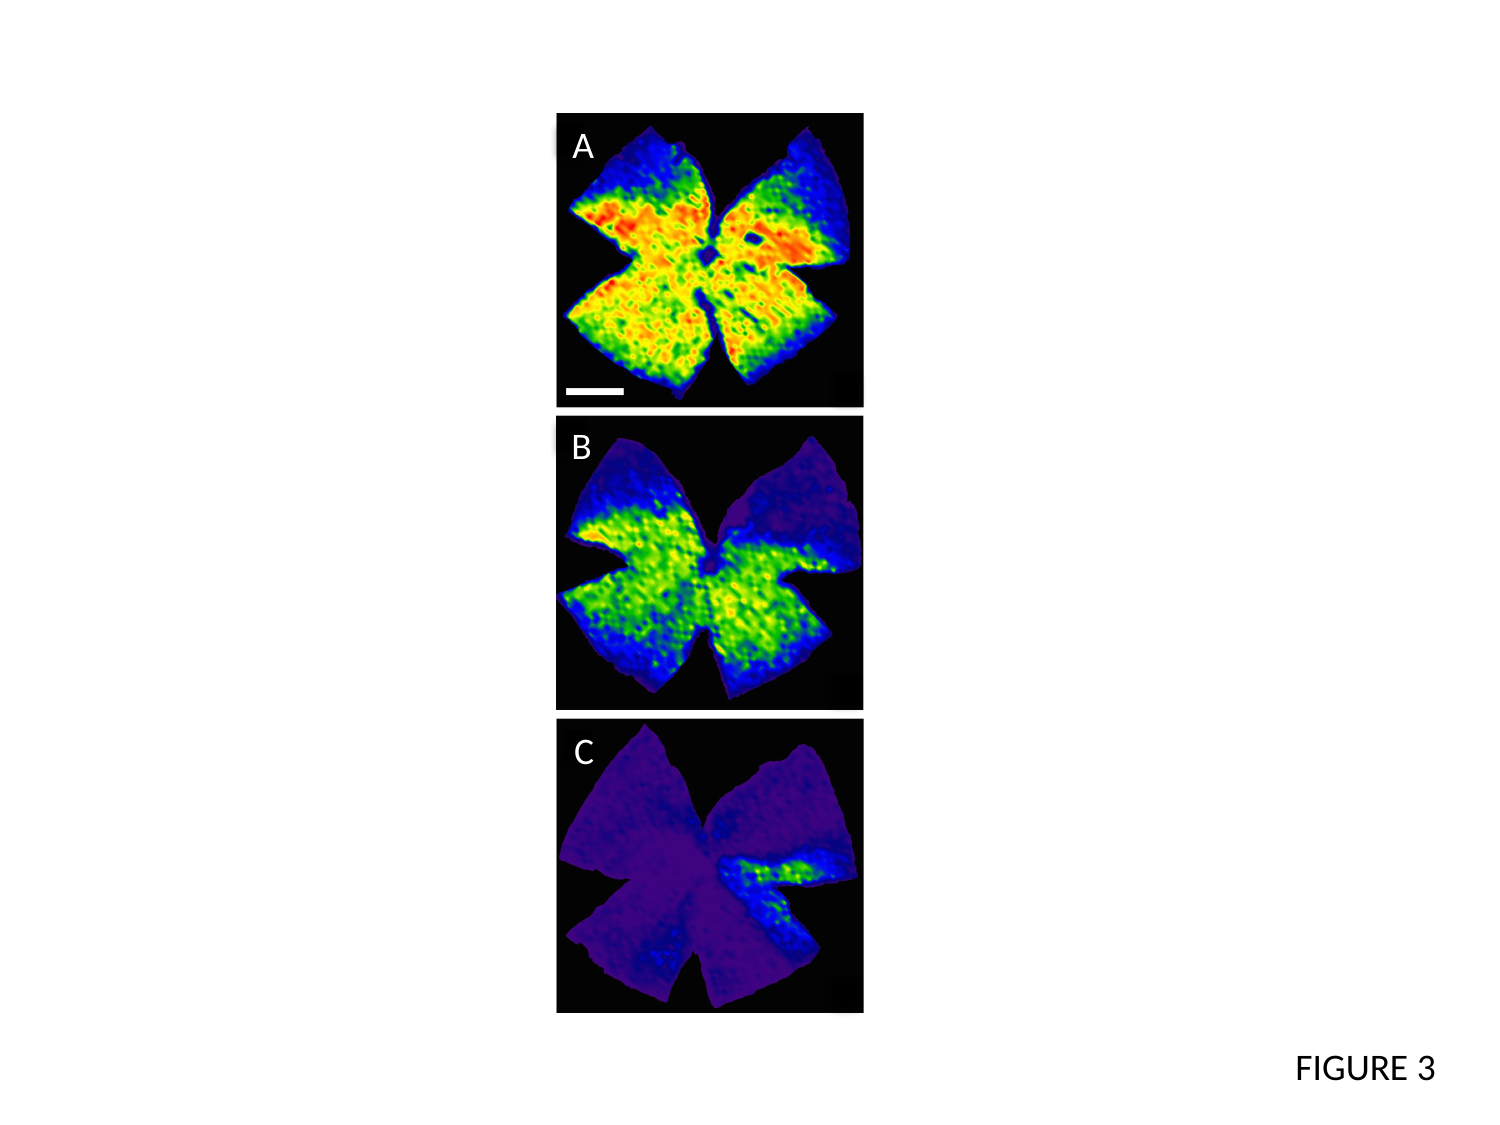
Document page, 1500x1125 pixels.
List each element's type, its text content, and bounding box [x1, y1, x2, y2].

text_box FIGURE 3 [1280, 1035, 1451, 1096]
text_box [555, 111, 864, 1014]
